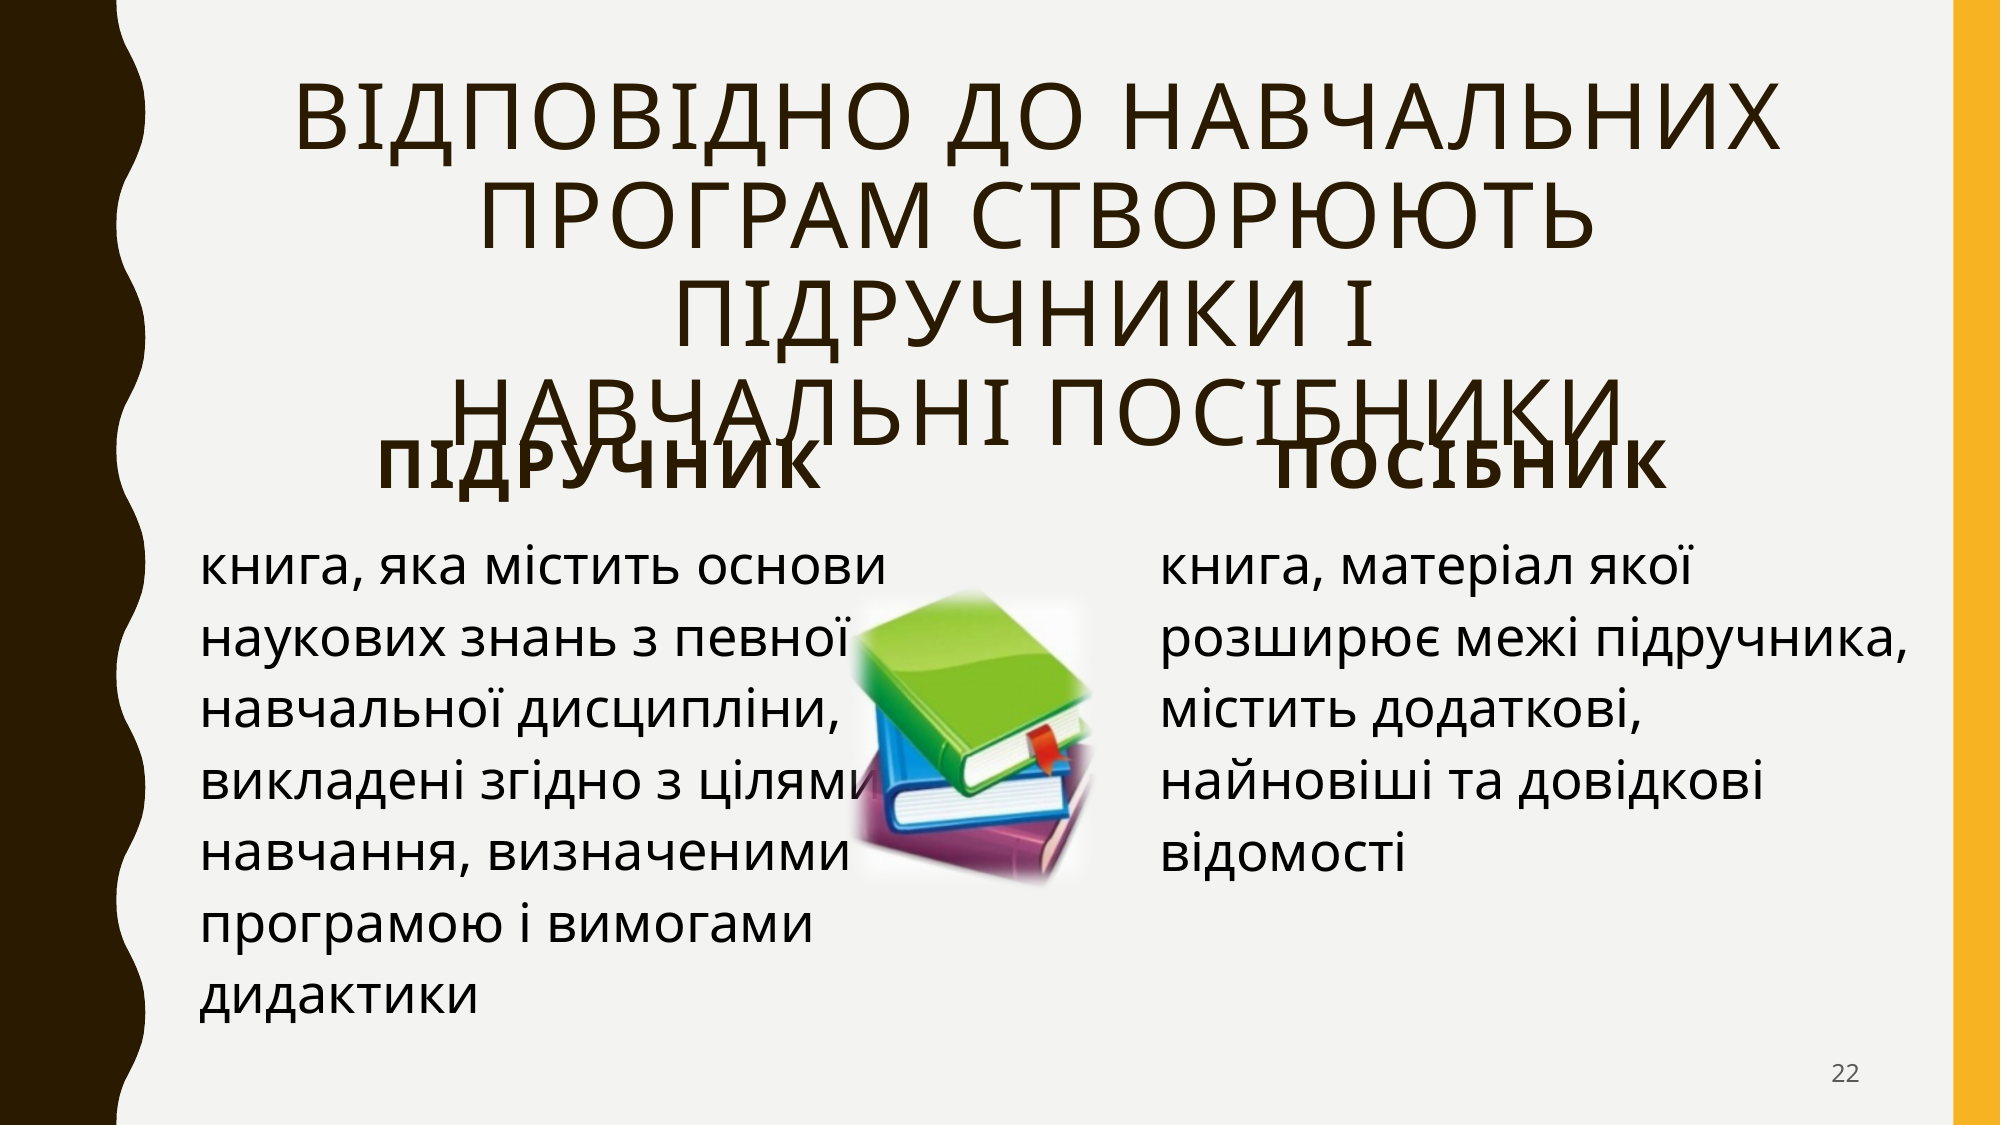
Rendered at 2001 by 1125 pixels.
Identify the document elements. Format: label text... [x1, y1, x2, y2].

picture [845, 583, 1099, 893]
list Підручник [204, 406, 993, 510]
list книга, матеріал якої розширює межі підручника, містить додаткові, найновіші та довідкові відомості [1144, 516, 1932, 1059]
title Відповідно до навчальних програм створюють підручники і навчальні посібники [205, 62, 1875, 380]
list книга, яка містить основи наукових знань з певної навчальної дисципліни, викладені згідно з цілями навчання, визначеними програмою і вимогами дидактики [184, 516, 972, 1077]
slide_number 22 [1412, 1045, 1875, 1103]
list Посібник [1087, 406, 1876, 510]
